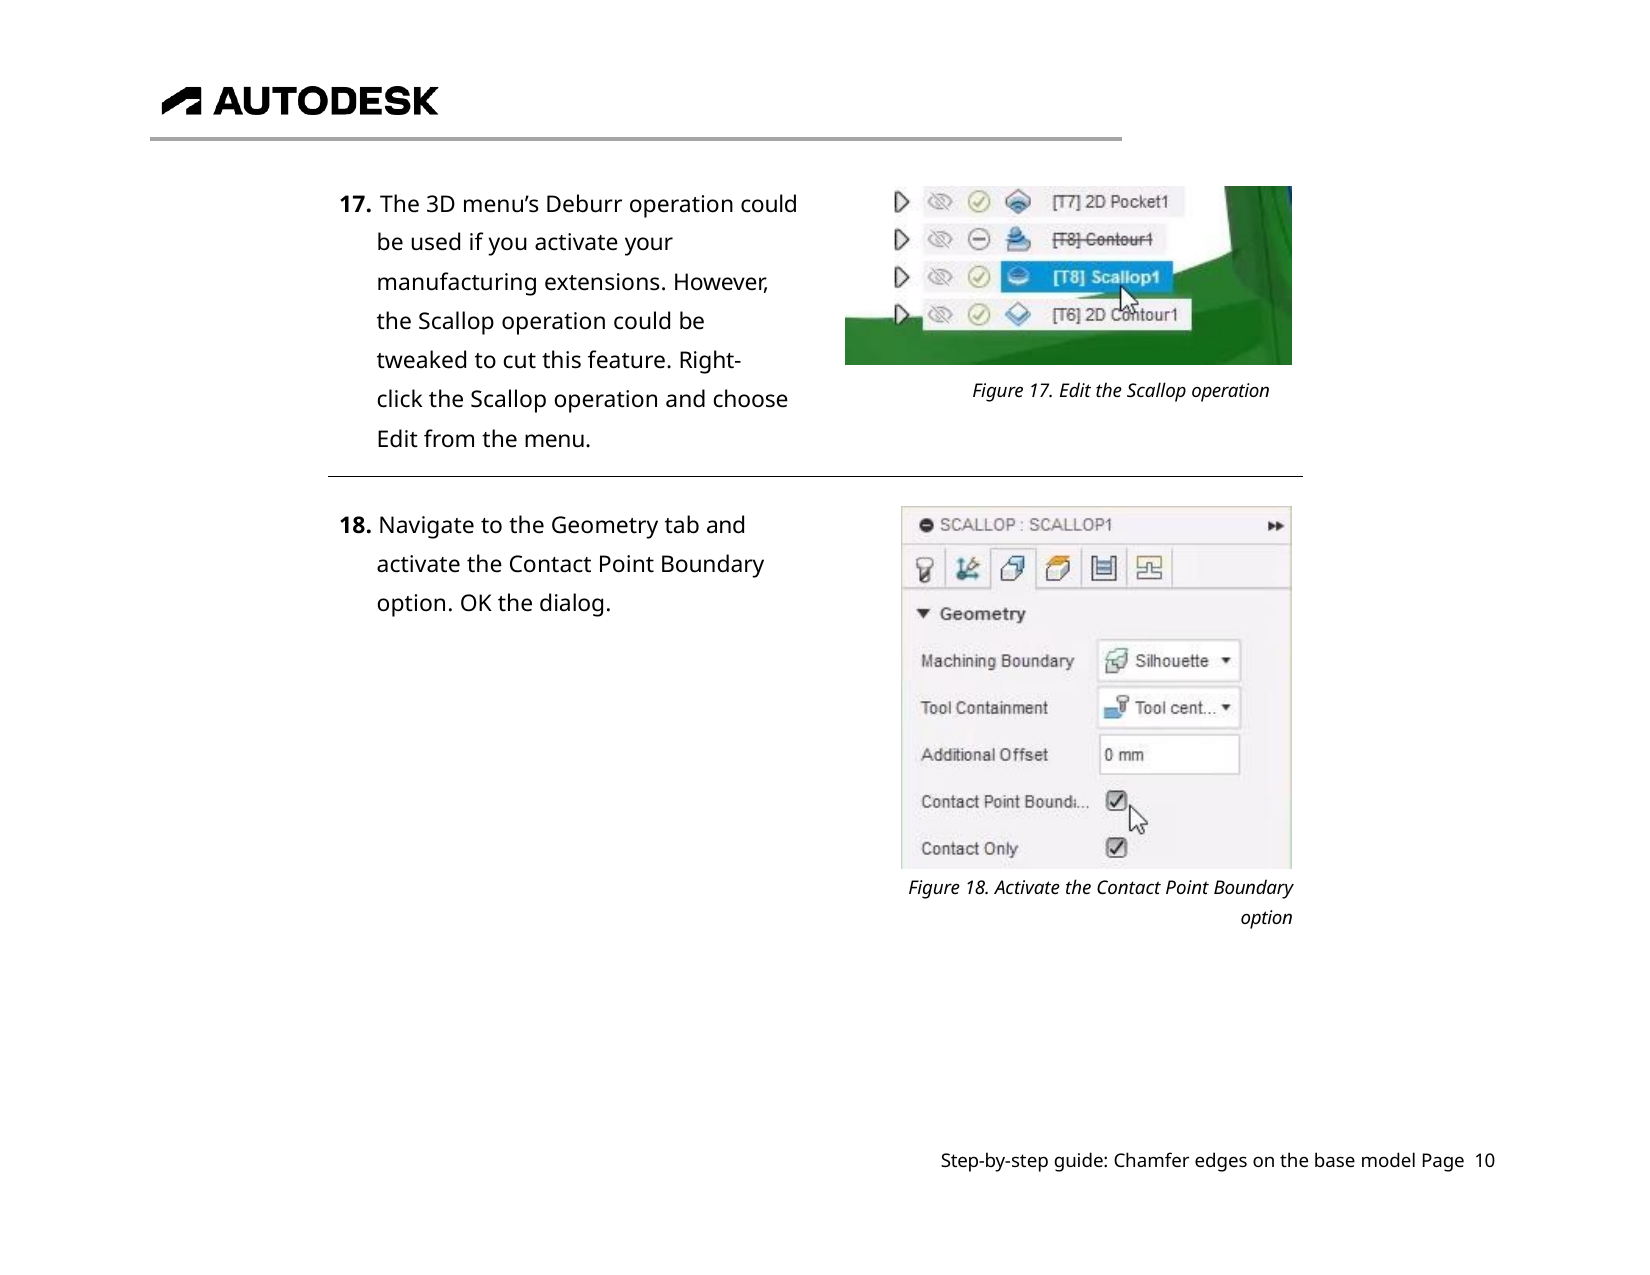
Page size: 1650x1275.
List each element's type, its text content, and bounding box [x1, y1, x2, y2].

picture [900, 506, 1292, 870]
slide_number Step-by-step guide: Chamfer edges on the base model Page 10 [938, 1145, 1509, 1275]
picture [844, 186, 1292, 365]
table_header Figure 17. Edit the Scallop operation [818, 187, 1303, 476]
table_cell 18. Navigate to the Geometry tab and activate the Contact Point Boundary option. OK the dialog. [328, 477, 818, 941]
table_header 17. The 3D menu’s Deburr operation could be used if you activate your manufacturing extensions. However, the Scallop operation could be tweaked to cut this feature. Right- click the Scallop operation and choose Edit from the menu. [328, 187, 818, 476]
table_cell Figure 18. Activate the Contact Point Boundary option [818, 477, 1303, 941]
picture [161, 86, 439, 115]
